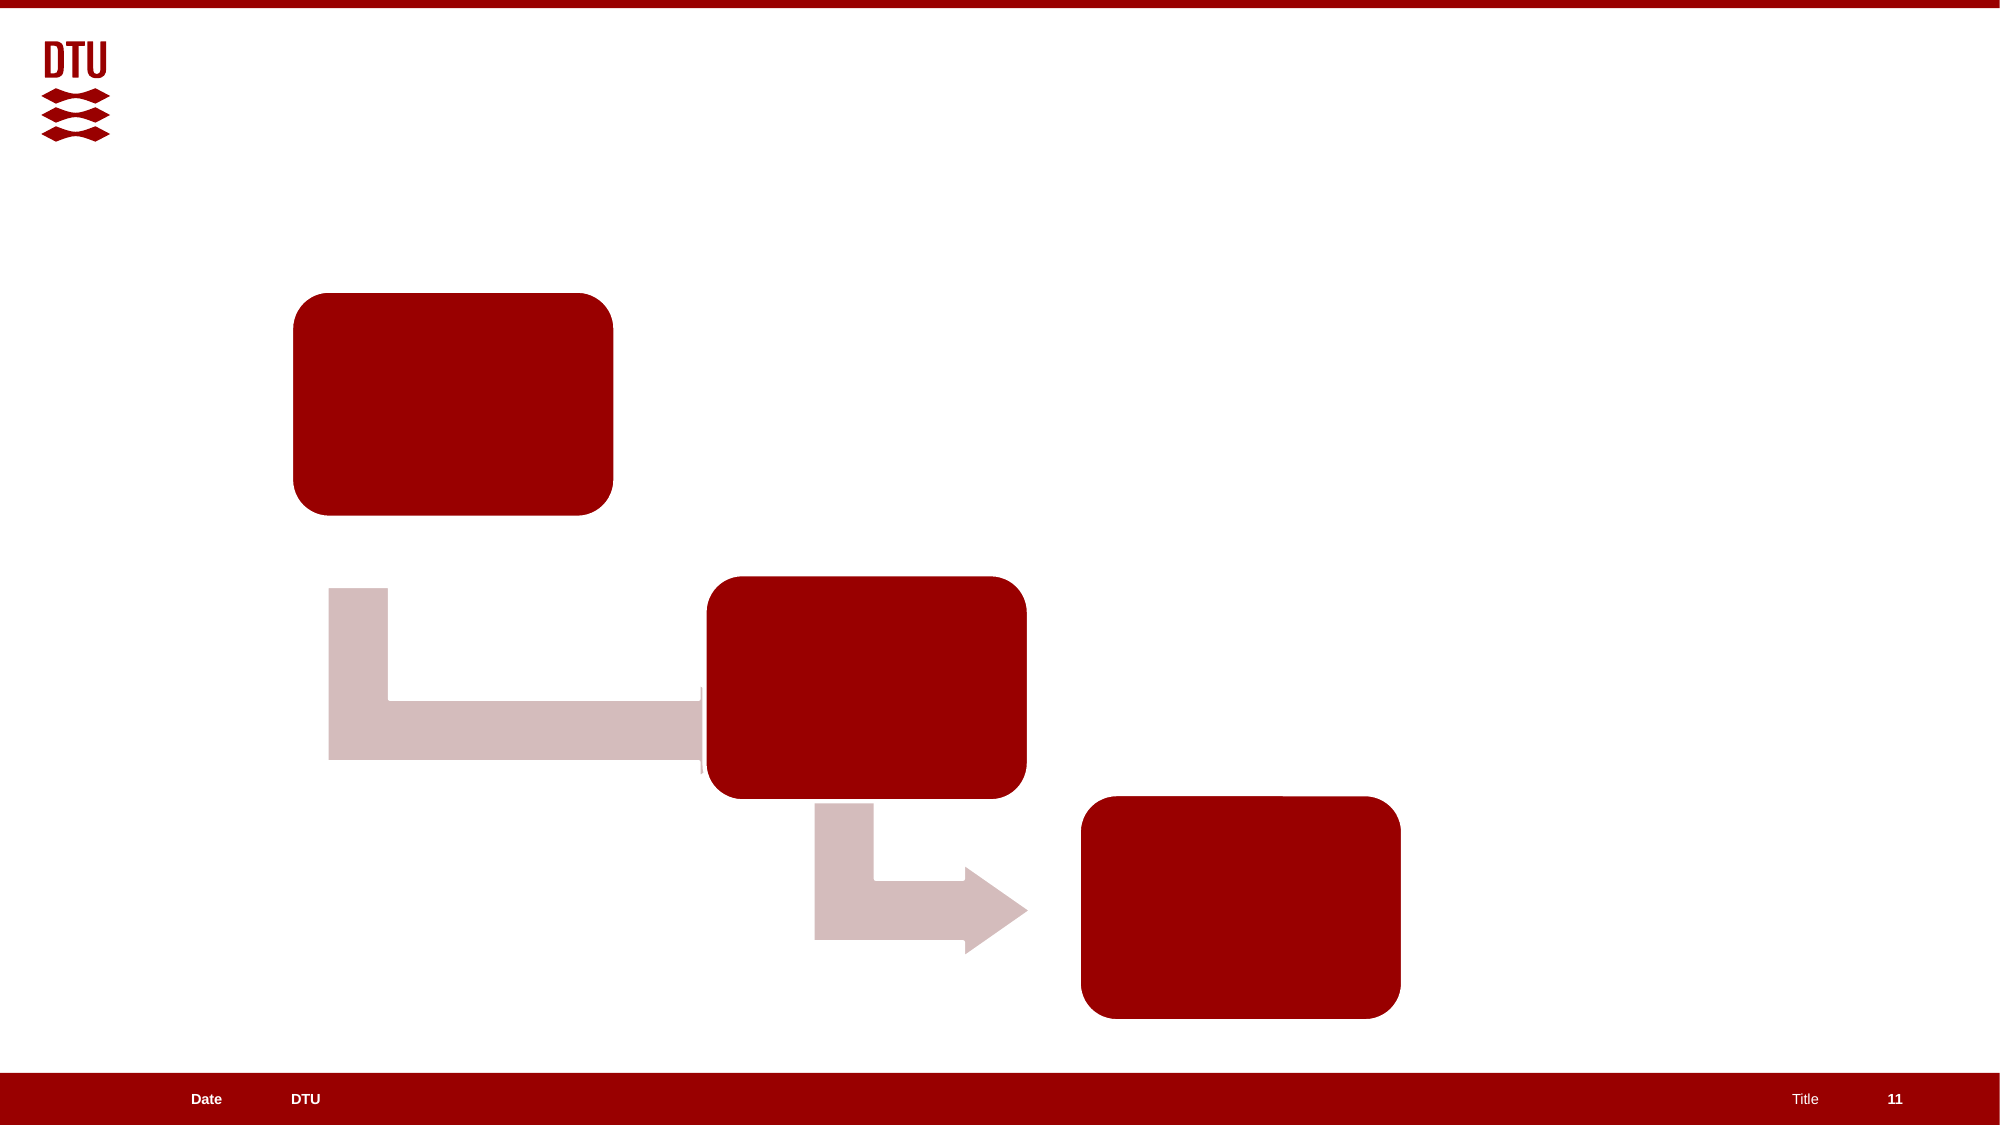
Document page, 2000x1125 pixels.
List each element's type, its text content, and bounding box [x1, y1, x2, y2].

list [290, 279, 1819, 1026]
slide_number 11 [1887, 1073, 1959, 1125]
